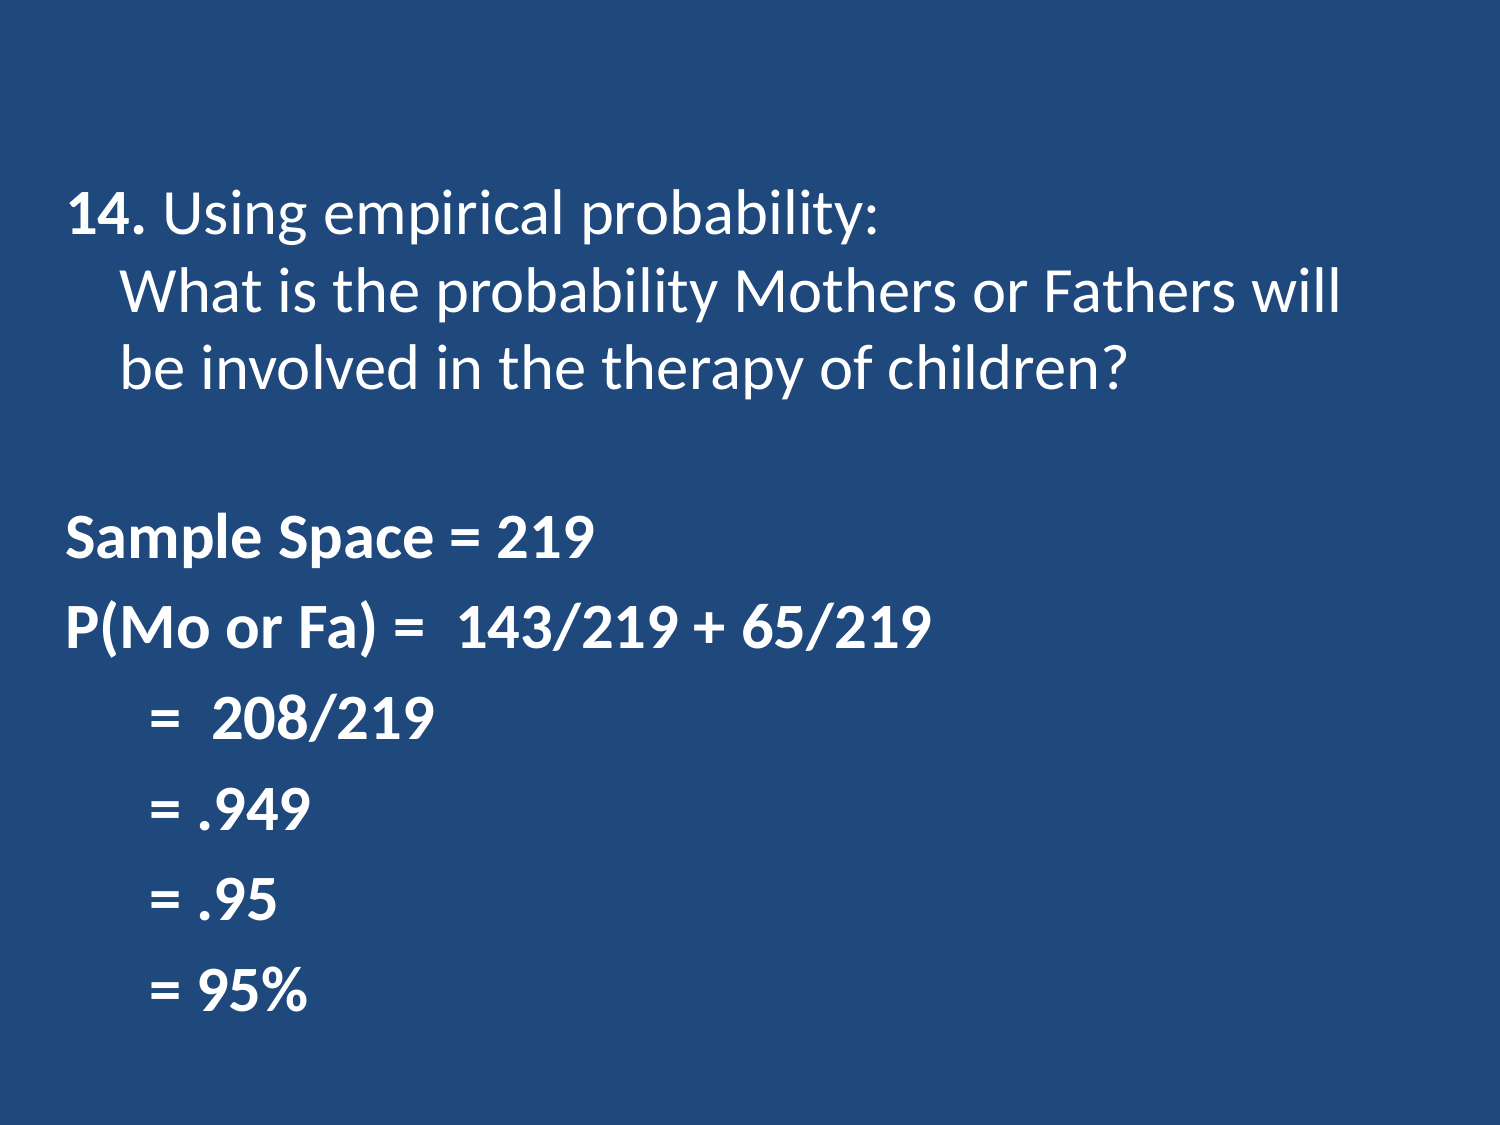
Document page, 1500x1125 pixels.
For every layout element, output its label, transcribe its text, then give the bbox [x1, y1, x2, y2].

list 14. Using empirical probability: What is the probability Mothers or Fathers will be involved in the therapy of children? Sample Space = 219 P(Mo or Fa) = 143/219 + 65/219 = 208/219 = .949 = .95 = 95% [50, 162, 1425, 1038]
